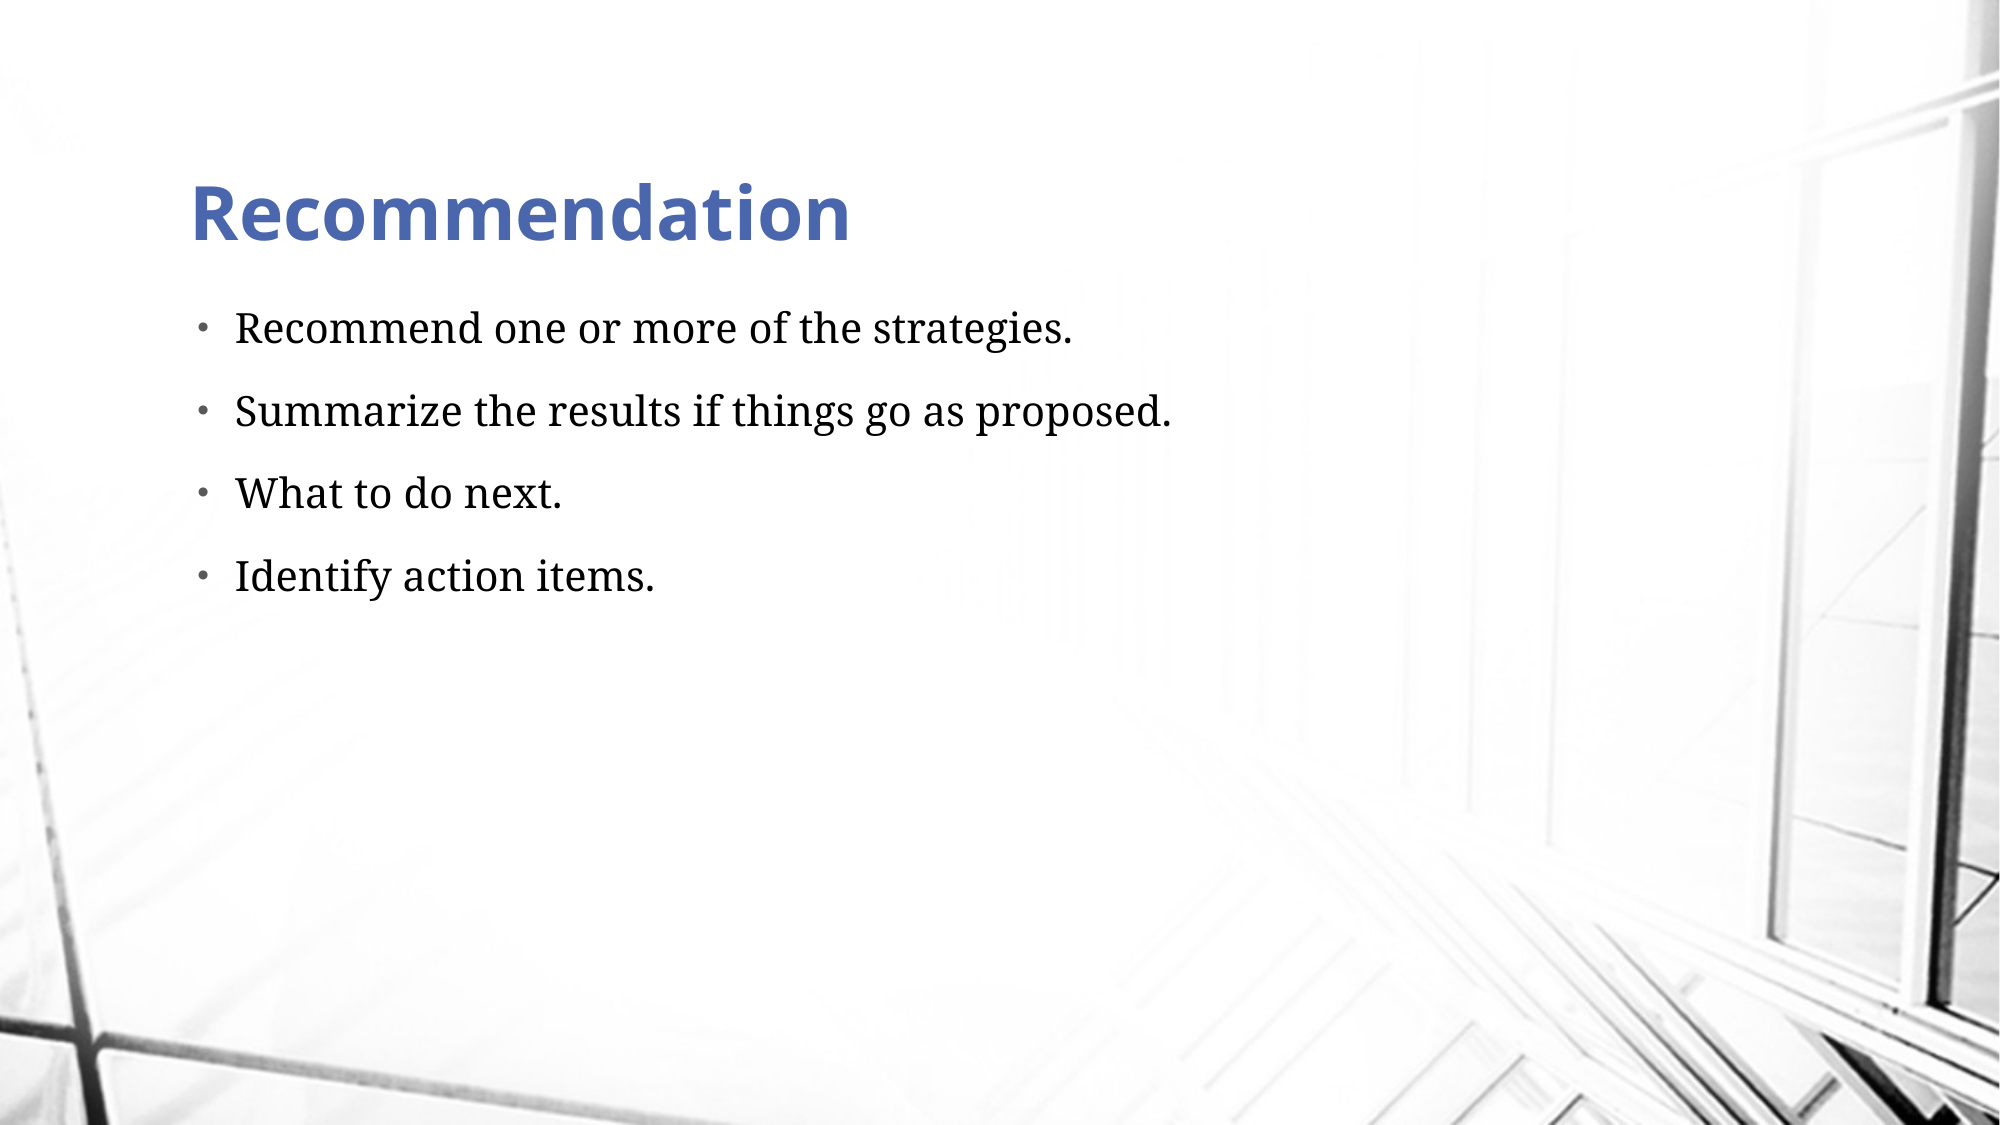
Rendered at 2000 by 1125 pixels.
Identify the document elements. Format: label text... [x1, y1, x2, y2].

list Recommend one or more of the strategies. Summarize the results if things go as proposed. What to do next. Identify action items. [174, 299, 1600, 988]
picture [0, 0, 2000, 1125]
title Recommendation [174, 87, 1600, 263]
